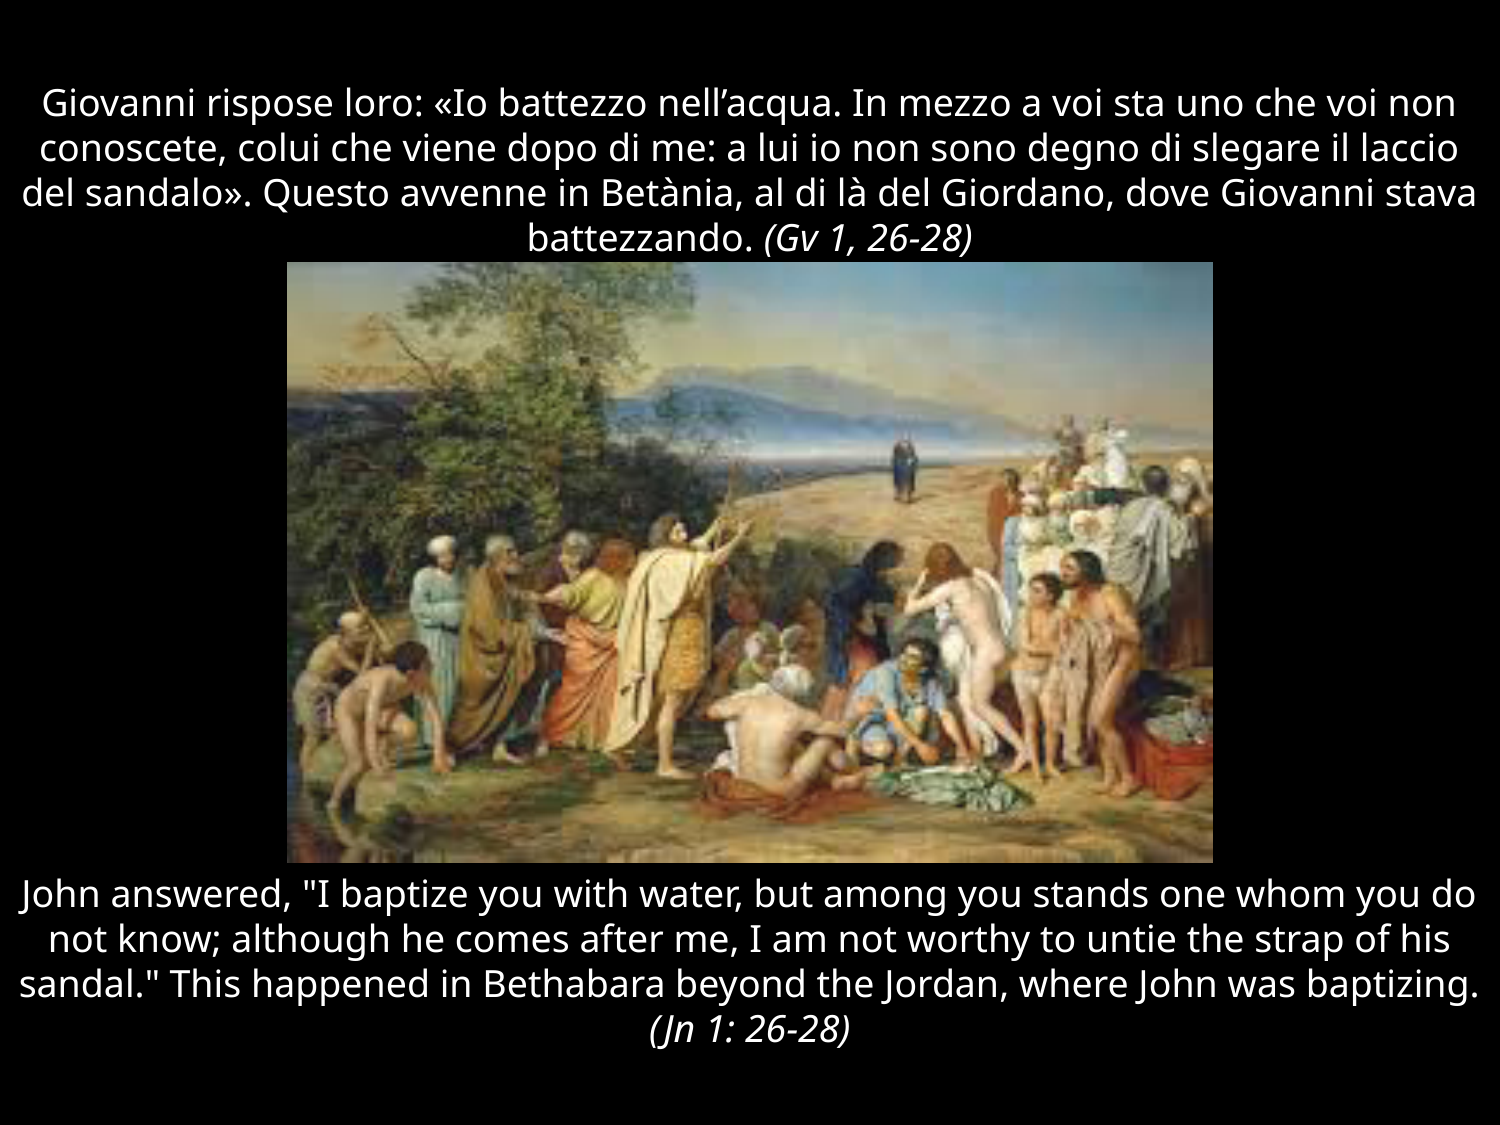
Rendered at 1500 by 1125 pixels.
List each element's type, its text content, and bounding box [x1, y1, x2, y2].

title Giovanni rispose loro: «Io battezzo nell’acqua. In mezzo a voi sta uno che voi non conoscete, colui che viene dopo di me: a lui io non sono degno di slegare il laccio del sandalo». Questo avvenne in Betània, al di là del Giordano, dove Giovanni stava battezzando. (Gv 1, 26-28) [0, 75, 1500, 263]
text_box John answered, "I baptize you with water, but among you stands one whom you do not know; although he comes after me, I am not worthy to untie the strap of his sandal." This happened in Bethabara beyond the Jordan, where John was baptizing. (Jn 1: 26-28) [0, 862, 1500, 1058]
picture [287, 262, 1213, 863]
